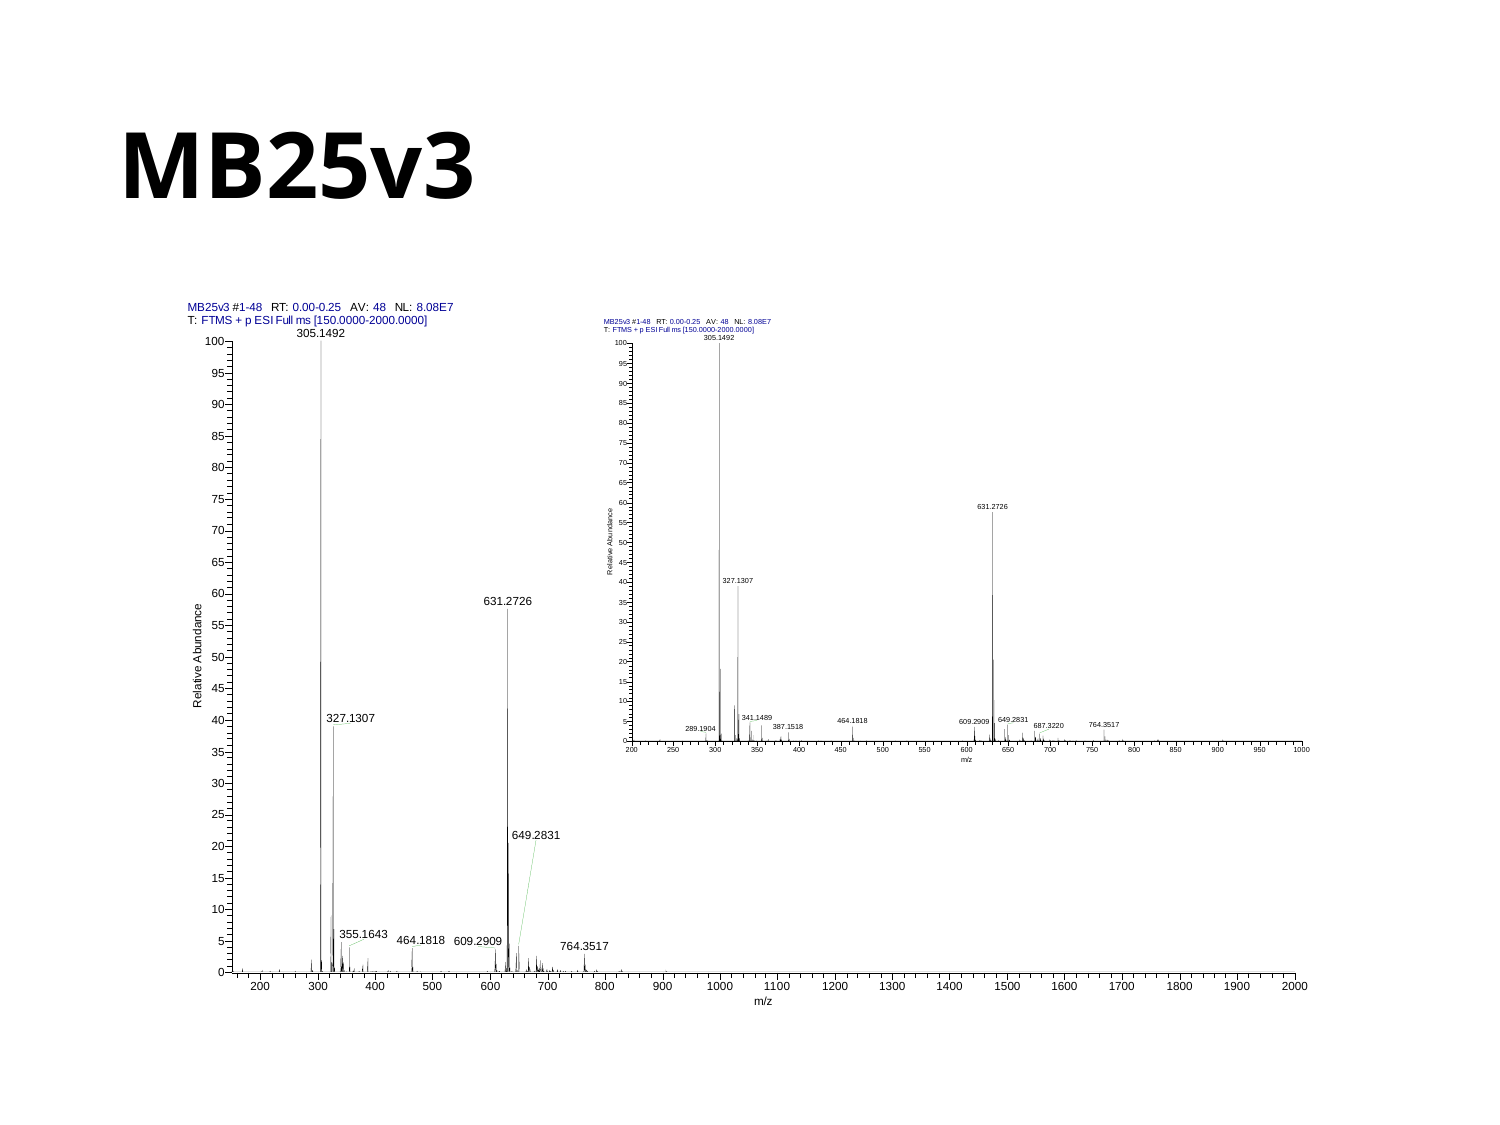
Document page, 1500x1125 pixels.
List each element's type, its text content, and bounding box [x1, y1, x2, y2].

title MB25v3 [103, 59, 1397, 278]
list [186, 299, 1314, 1014]
picture [602, 317, 1314, 768]
